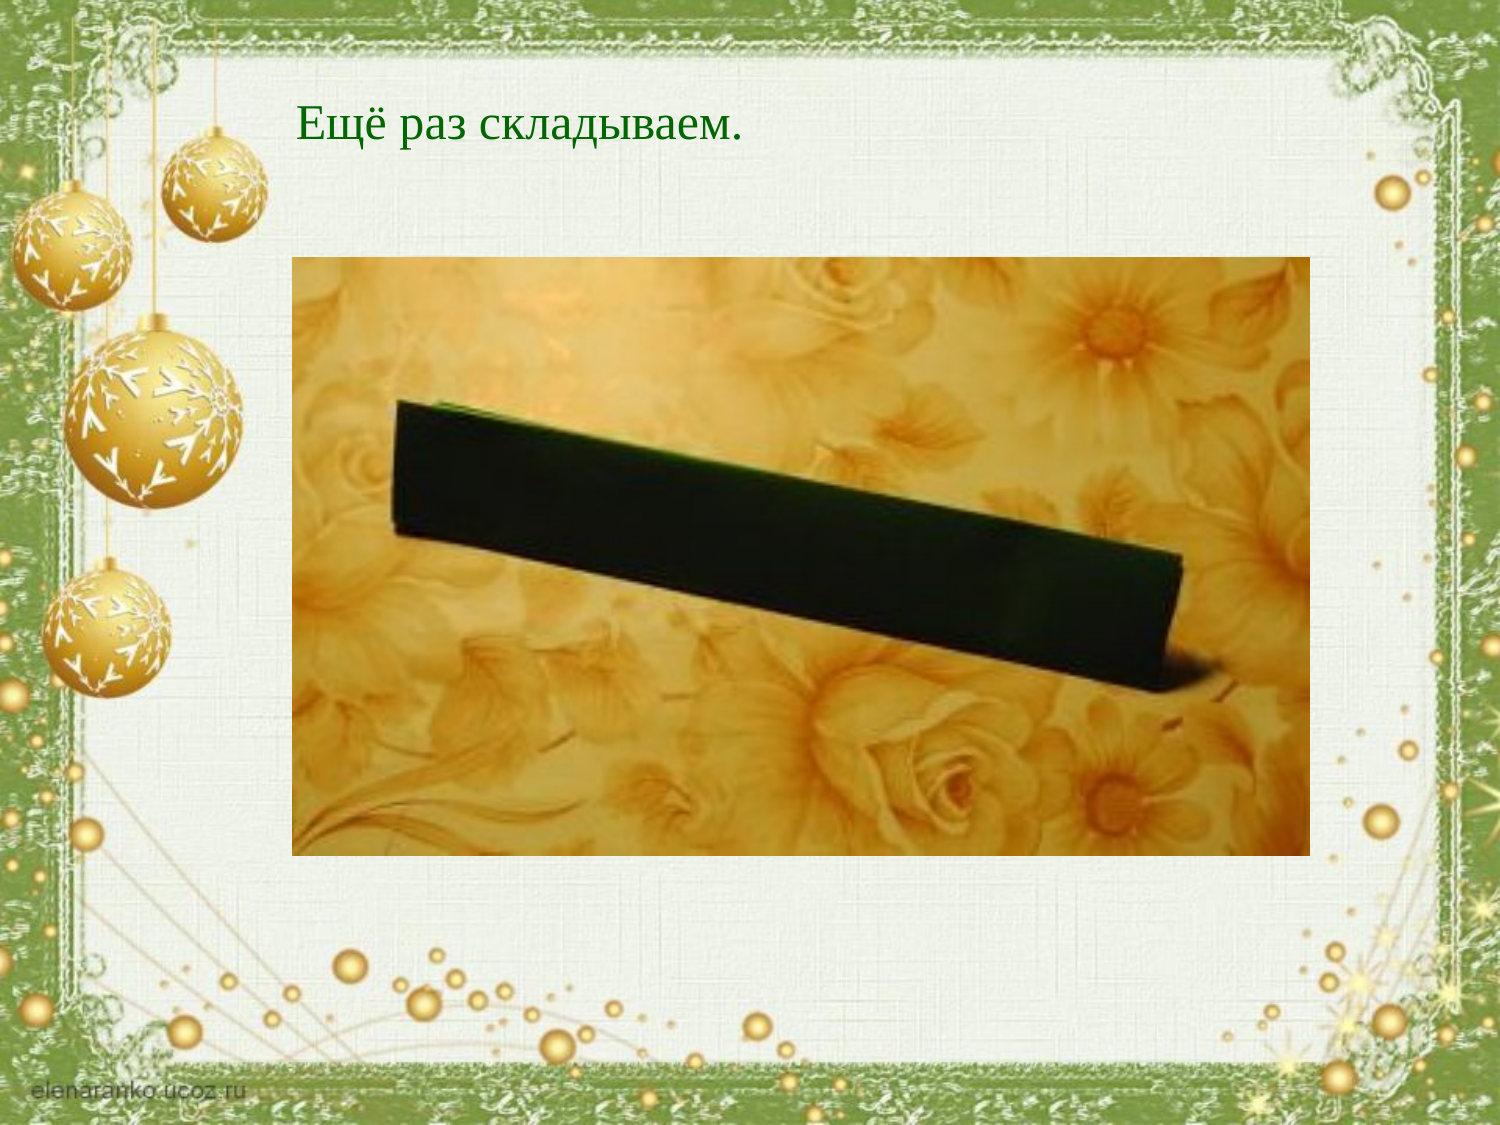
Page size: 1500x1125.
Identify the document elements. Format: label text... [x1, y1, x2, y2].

picture [0, 0, 1500, 1125]
text_box Ещё раз складываем. [281, 81, 1336, 157]
